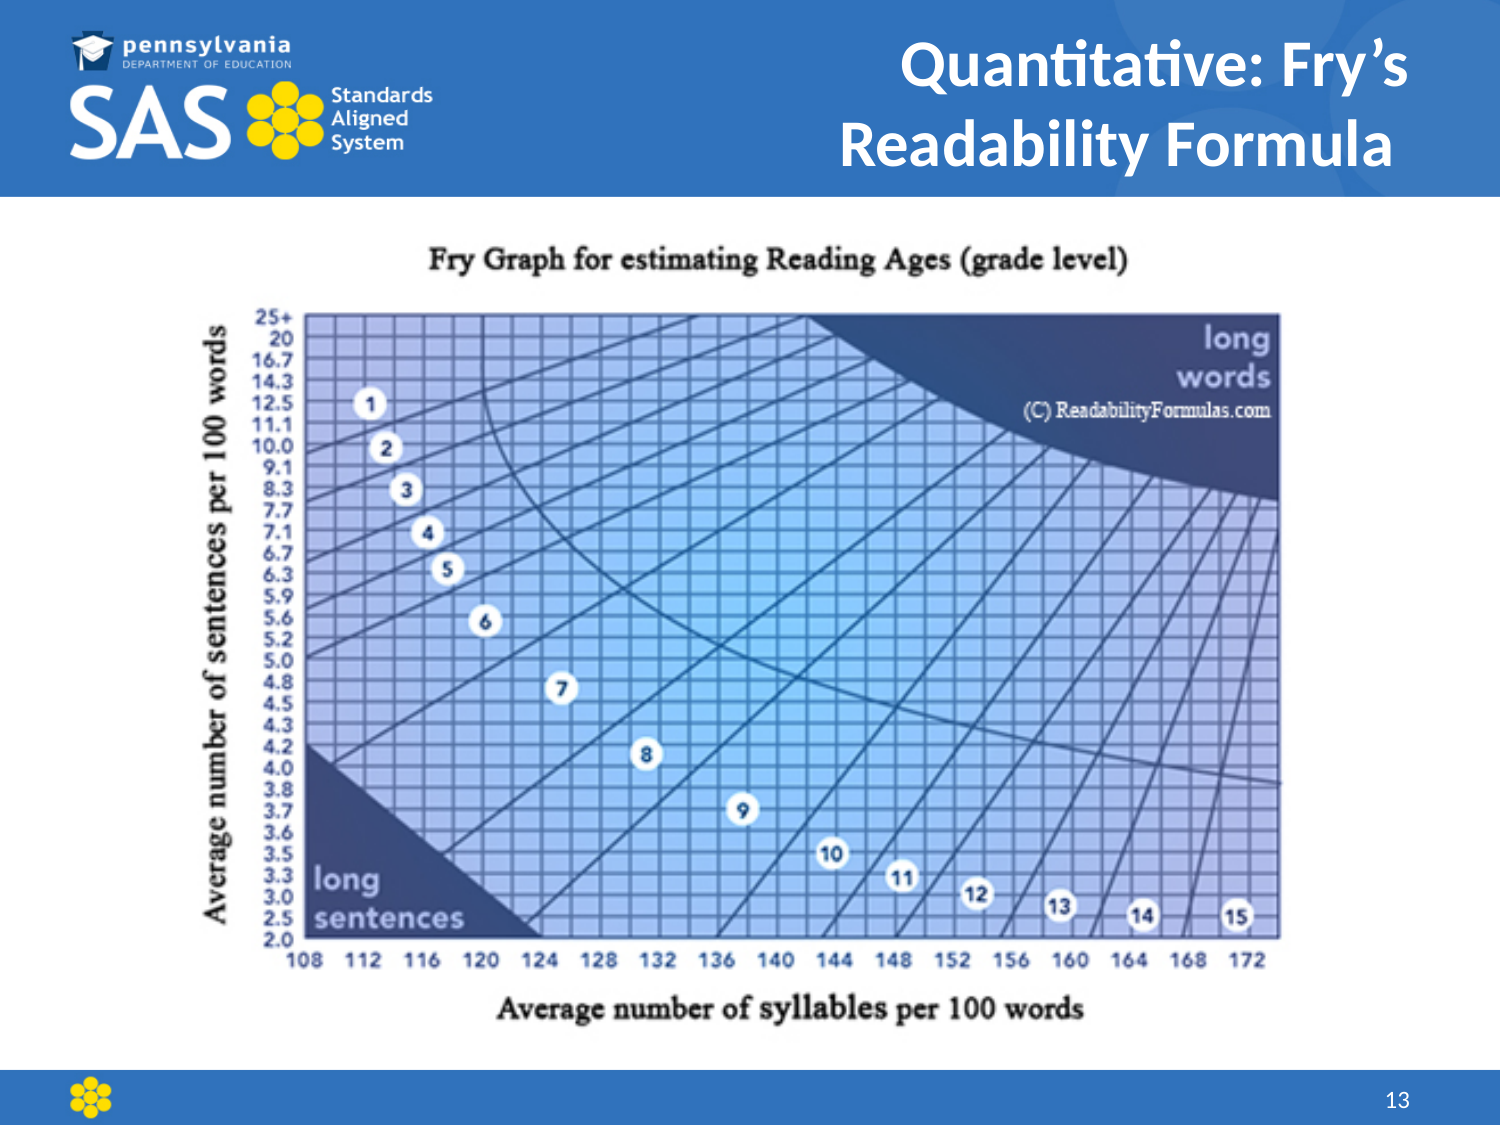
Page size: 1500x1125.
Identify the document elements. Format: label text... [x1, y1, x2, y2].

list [162, 204, 1326, 1054]
picture [0, 0, 1500, 1125]
slide_number 13 [1247, 1072, 1425, 1125]
title Quantitative: Fry’s Readability Formula [748, 0, 1426, 201]
